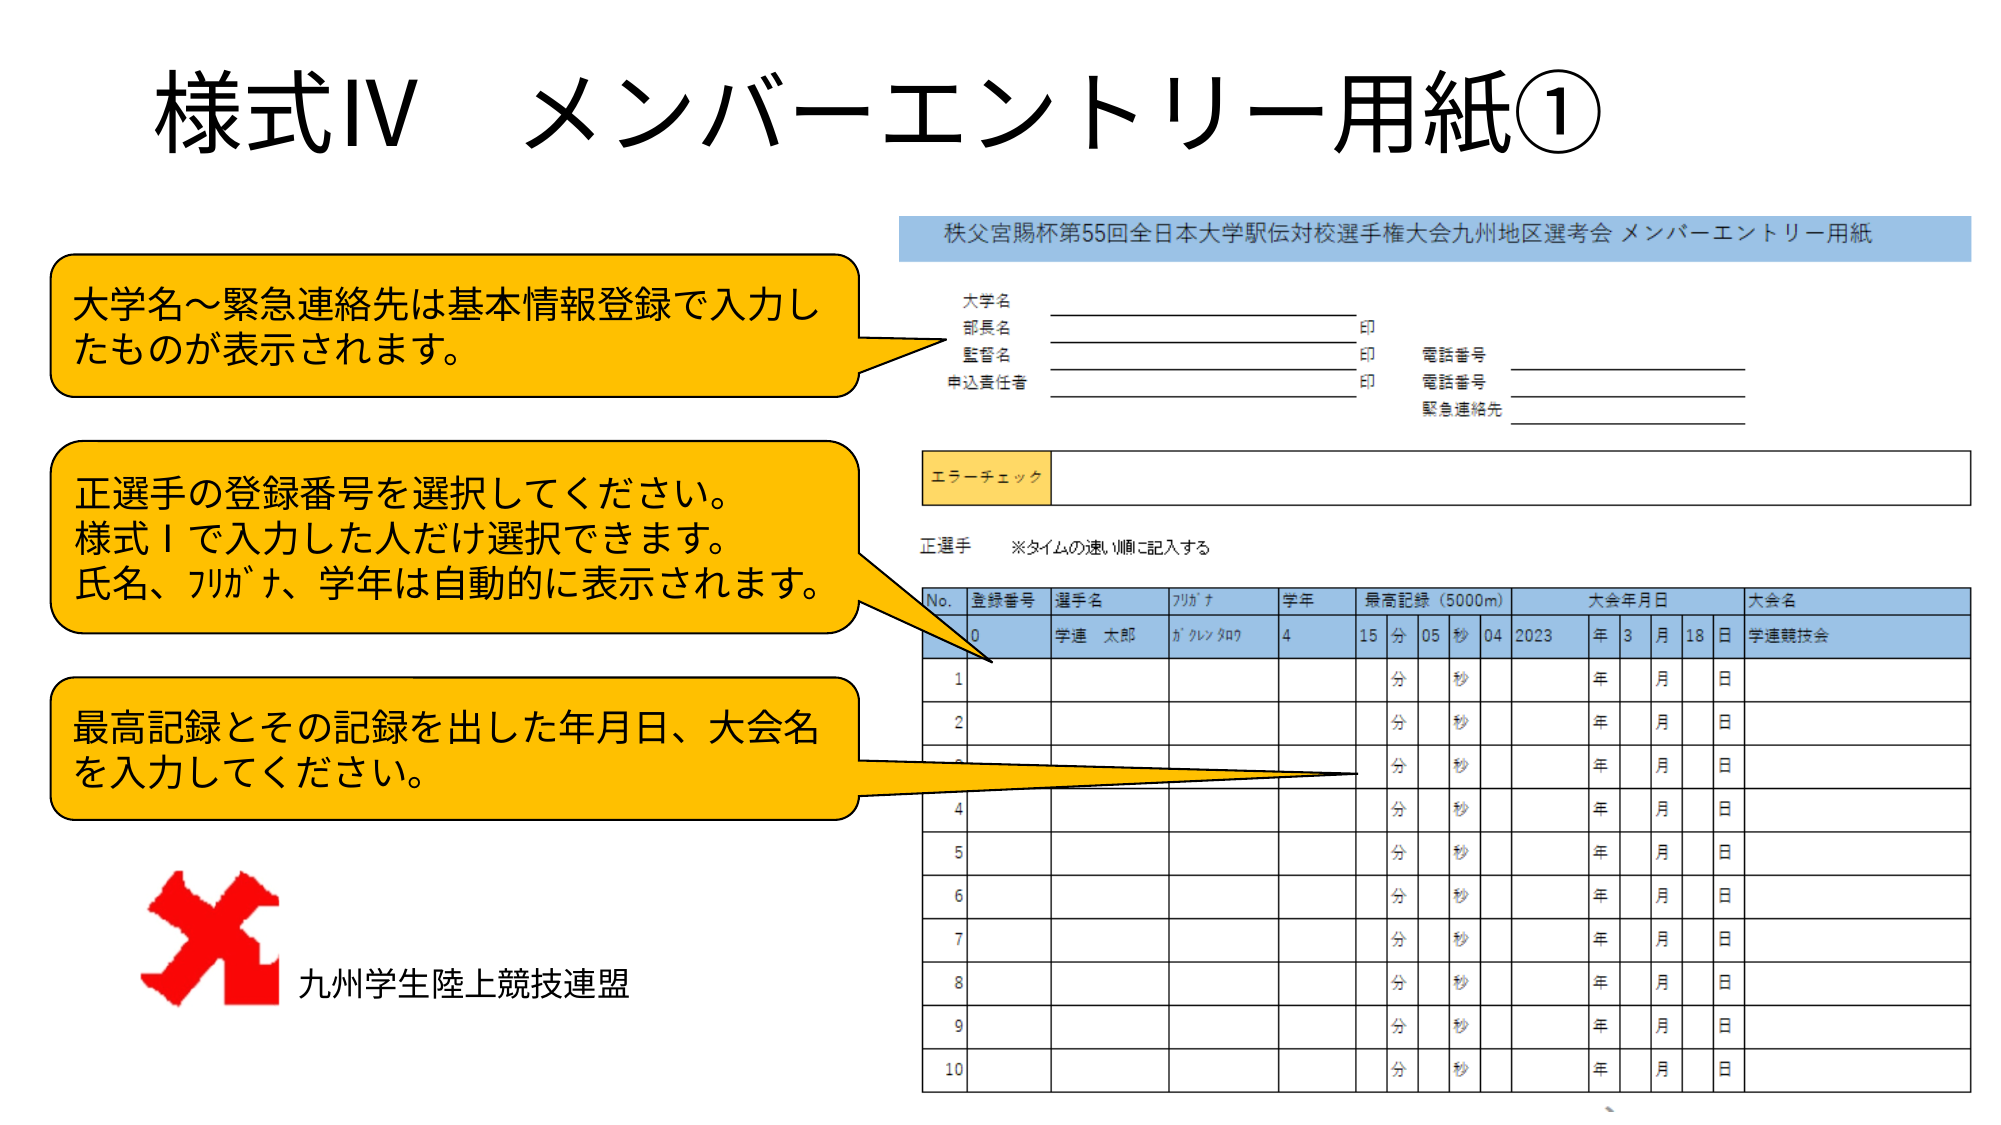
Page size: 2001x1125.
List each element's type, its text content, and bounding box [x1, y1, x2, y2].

text_box 正選手の登録番号を選択してください。 様式Ⅰで入力した人だけ選択できます。 氏名、ﾌﾘｶﾞﾅ、学年は自動的に表示されます。 [49, 439, 899, 635]
picture [899, 216, 2000, 1112]
text_box 最高記録とその記録を出した年月日、大会名を入力してください。 [49, 676, 899, 821]
text_box 大学名～緊急連絡先は基本情報登録で入力したものが表示されます。 [49, 253, 899, 398]
title 様式Ⅳ メンバーエントリー用紙① [137, 59, 1863, 174]
picture [137, 863, 284, 1014]
